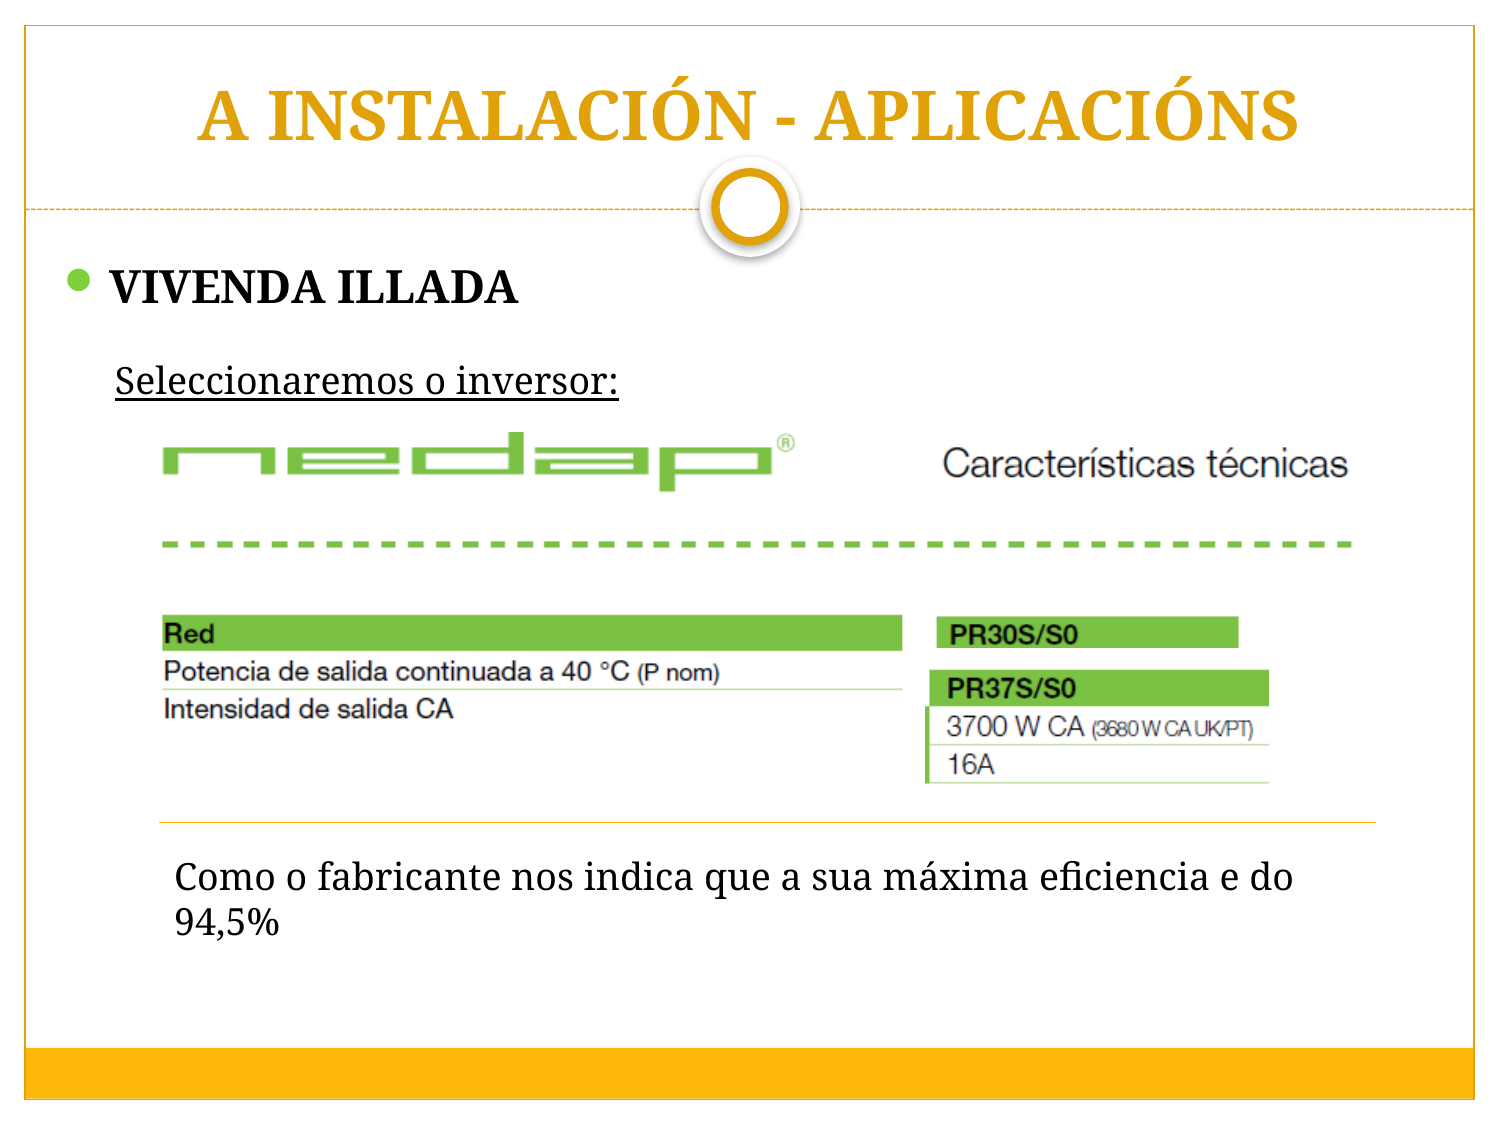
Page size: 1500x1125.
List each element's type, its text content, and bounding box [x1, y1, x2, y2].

list VIVENDA ILLADA [49, 250, 1445, 1001]
text_box Seleccionaremos o inversor: [100, 349, 1447, 410]
title A INSTALACIÓN - APLICACIÓNS [49, 37, 1450, 162]
picture [147, 432, 1364, 787]
